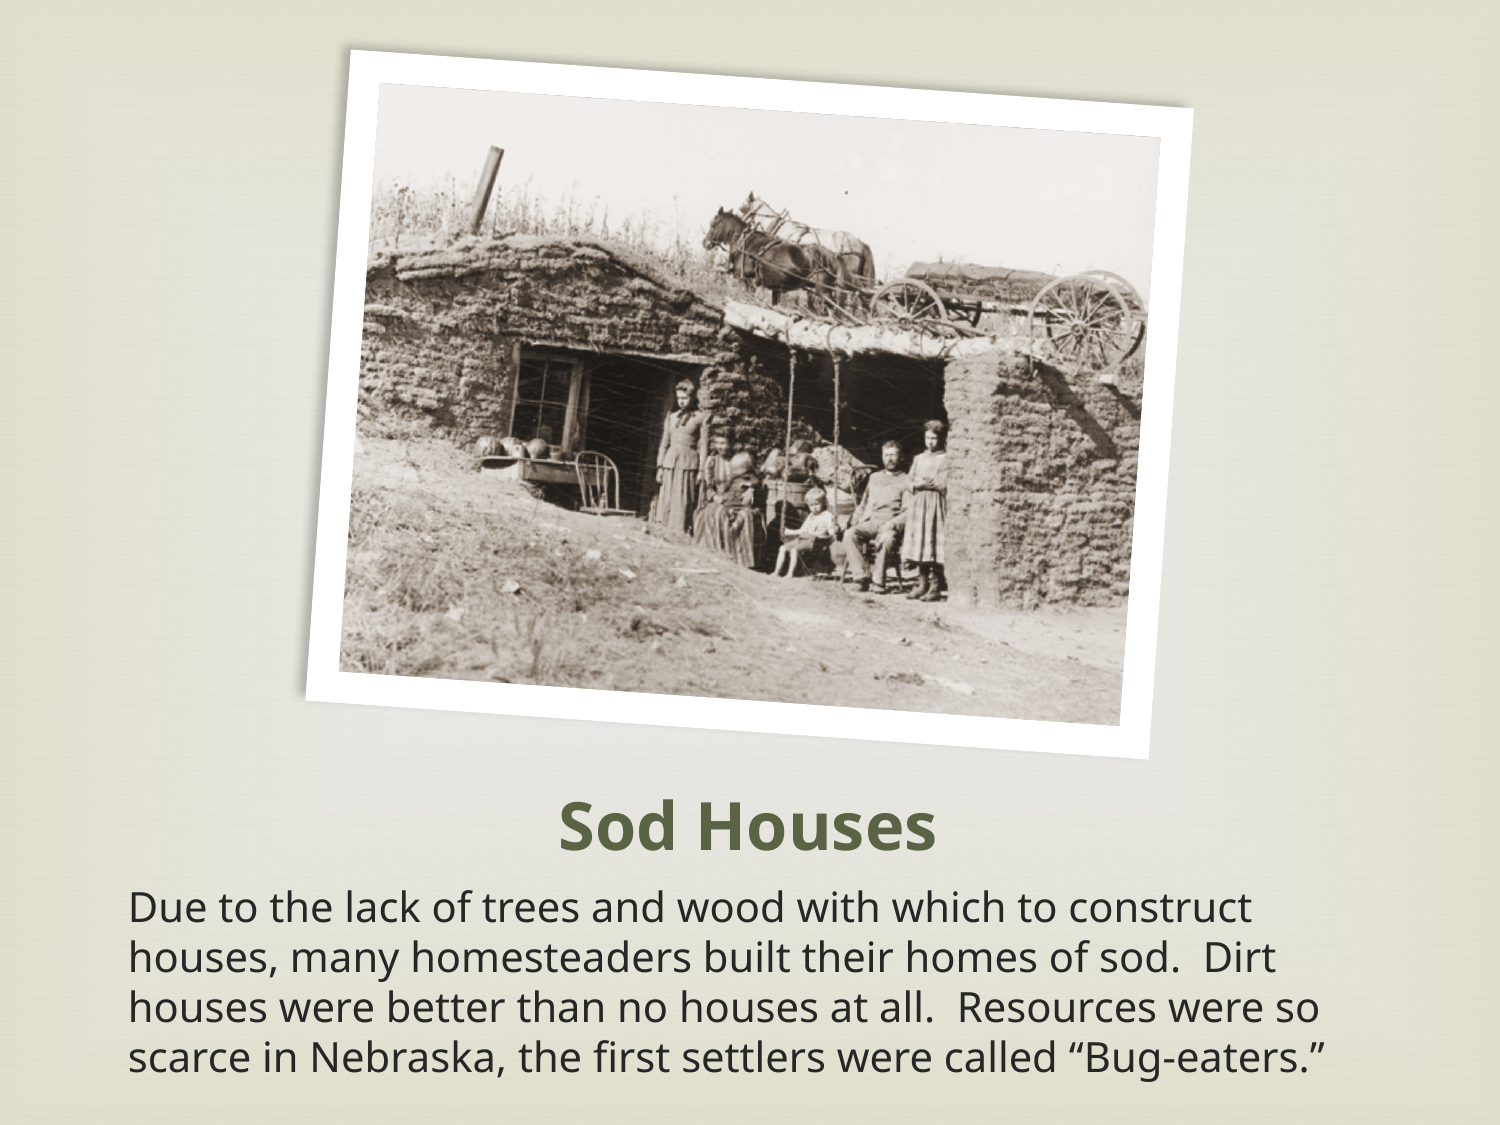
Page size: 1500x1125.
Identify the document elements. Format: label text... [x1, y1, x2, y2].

list Due to the lack of trees and wood with which to construct houses, many homesteaders built their homes of sod. Dirt houses were better than no houses at all. Resources were so scarce in Nebraska, the first settlers were called “Bug-eaters.” [112, 873, 1386, 1006]
picture [339, 84, 1160, 726]
title Sod Houses [111, 765, 1386, 872]
